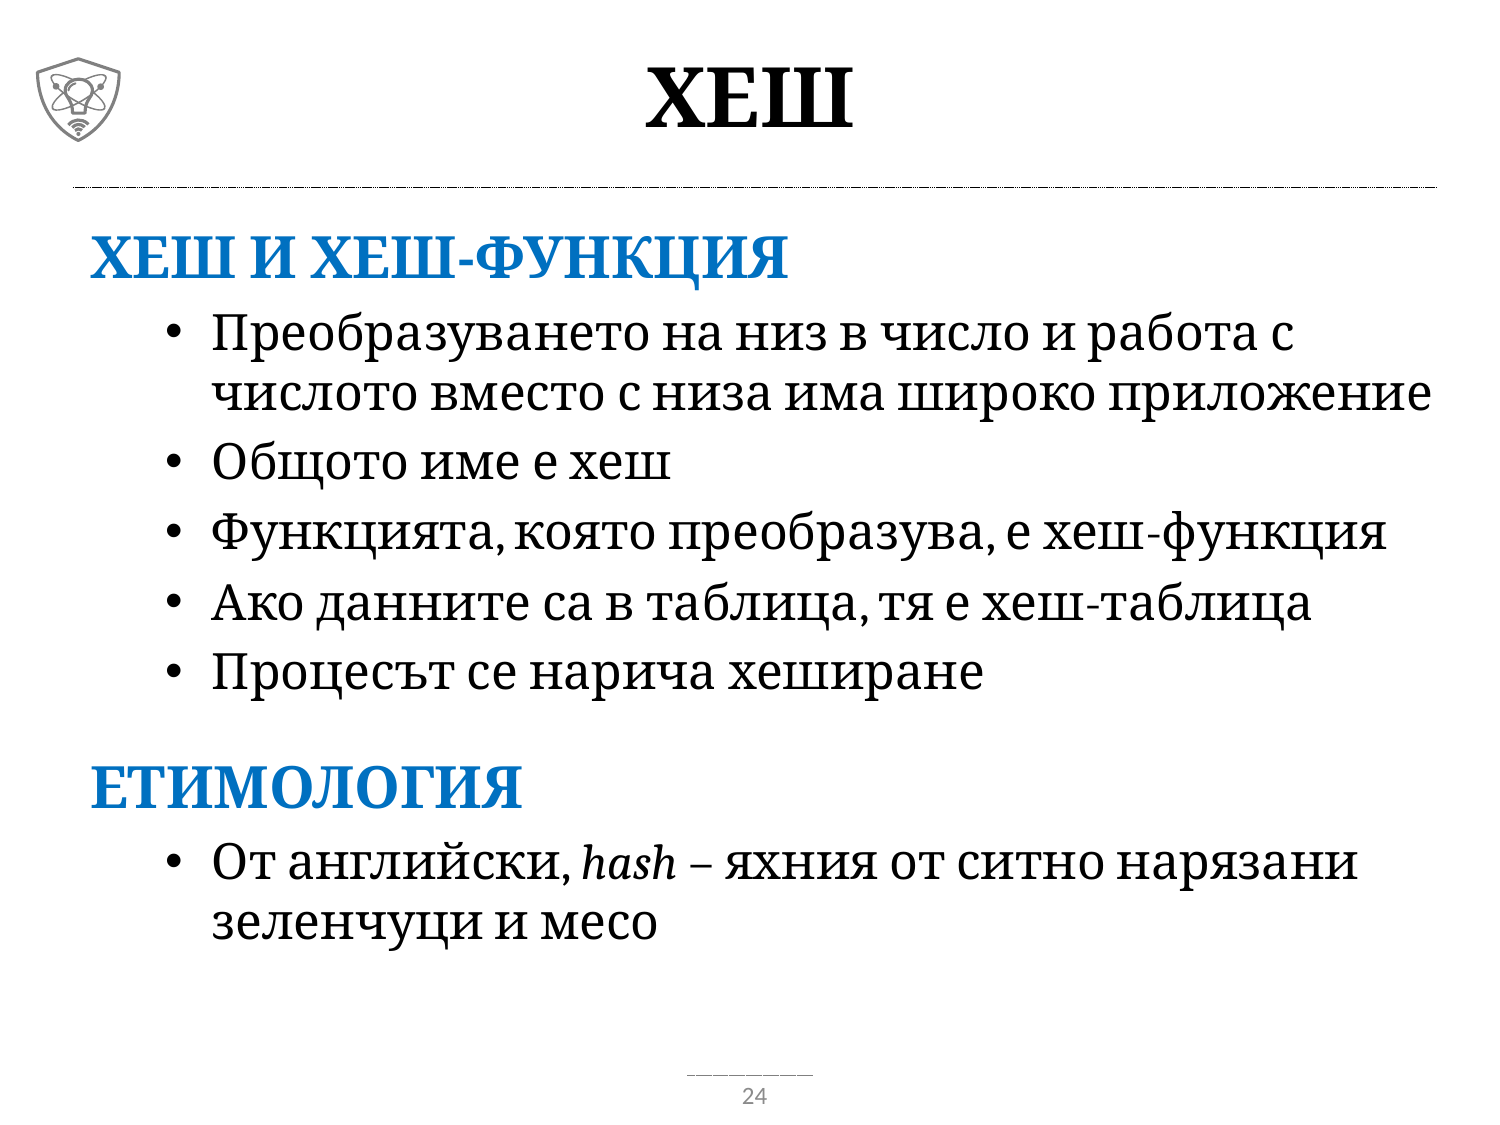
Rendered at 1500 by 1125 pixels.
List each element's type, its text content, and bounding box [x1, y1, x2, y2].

slide_number 24 [579, 1065, 930, 1125]
title Хеш [0, 0, 1500, 188]
list Хеш и хеш-функция Преобразуването на низ в число и работа с числото вместо с низа има широко приложение Общото име е хеш Функцията, която преобразува, е хеш-функция Ако данните са в таблица, тя е хеш-таблица Процесът се нарича хеширане Етимология От английски, hash – яхния от ситно нарязани зеленчуци и месо [75, 212, 1450, 1063]
